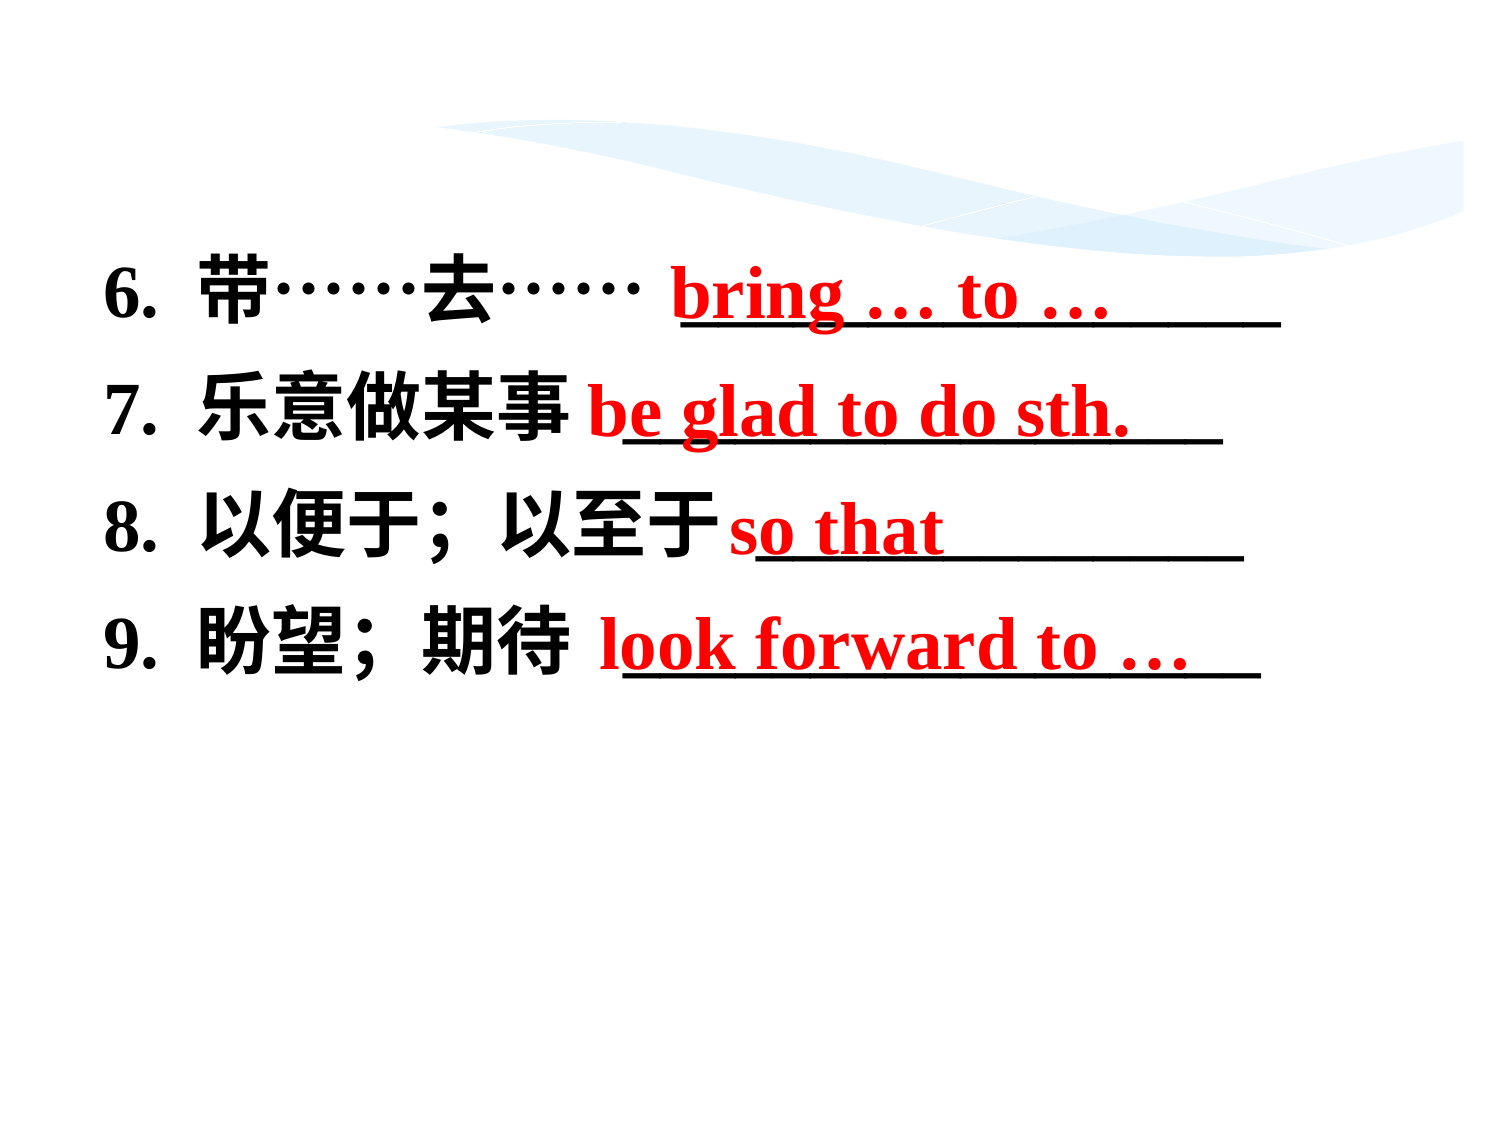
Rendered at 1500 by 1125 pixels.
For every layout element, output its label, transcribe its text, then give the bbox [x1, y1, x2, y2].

text_box so that [714, 445, 1128, 560]
text_box 6. 带……去…… ________________ 7. 乐意做某事 ________________ 8. 以便于；以至于 _____________ 9. 盼望；期待 _________________ [88, 208, 1388, 692]
text_box be glad to do sth. [572, 327, 1306, 460]
text_box look forward to … [584, 560, 1223, 692]
text_box bring … to … [655, 209, 1175, 341]
